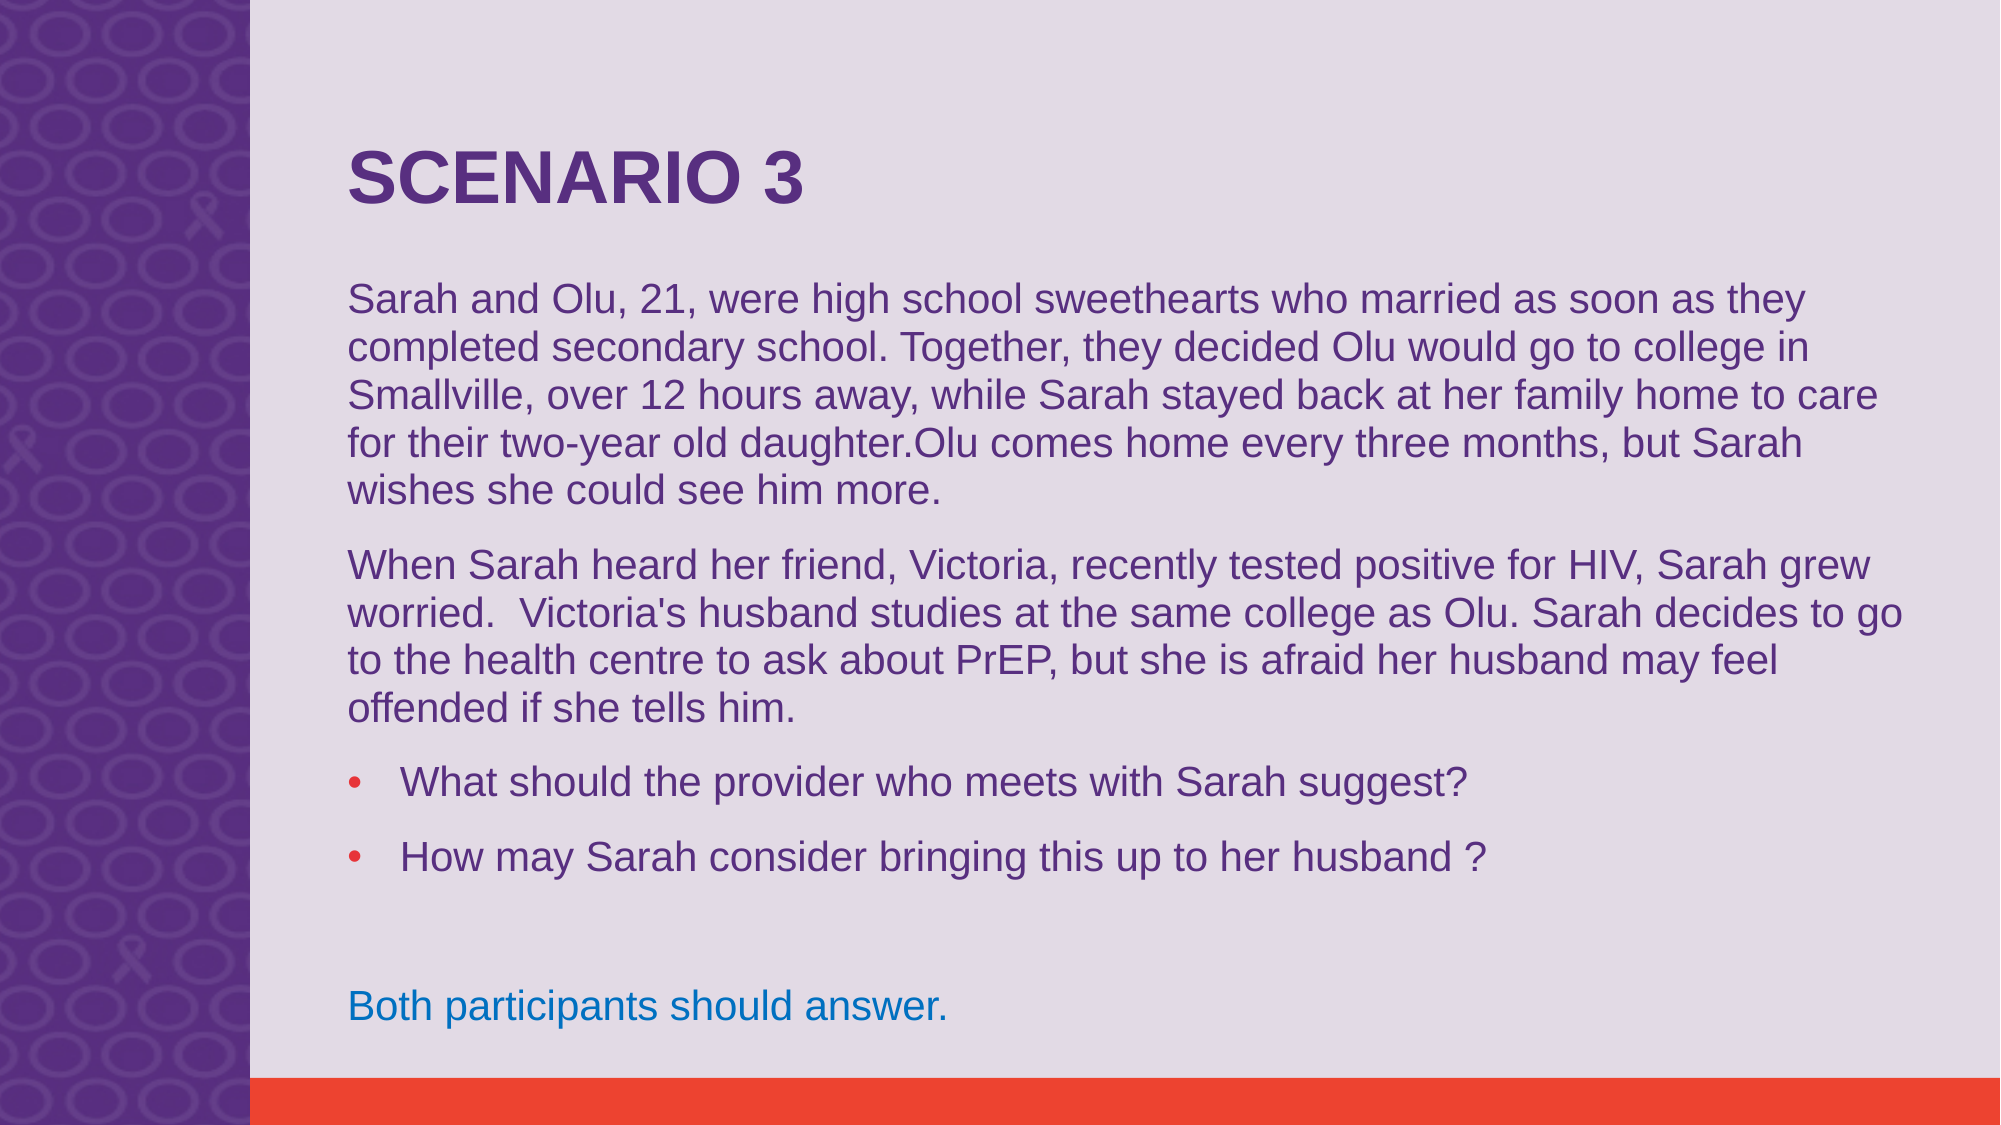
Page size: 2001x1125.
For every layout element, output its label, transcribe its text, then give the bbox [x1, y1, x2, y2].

title SCENARIO 3 [332, 96, 1899, 228]
list Sarah and Olu, 21, were high school sweethearts who married as soon as they completed secondary school. Together, they decided Olu would go to college in Smallville, over 12 hours away, while Sarah stayed back at her family home to care for their two-year old daughter.Olu comes home every three months, but Sarah wishes she could see him more.​ When Sarah heard her friend, Victoria, recently tested positive for HIV, Sarah grew worried. Victoria's husband studies at the same college as Olu. Sarah decides to go to the health centre to ask about PrEP, but she is afraid her husband may feel offended if she tells him. What should the provider who meets with Sarah suggest? How may Sarah consider bringing this up to her husband ? Both participants should answer. [332, 268, 1932, 1043]
picture [0, 0, 250, 1125]
